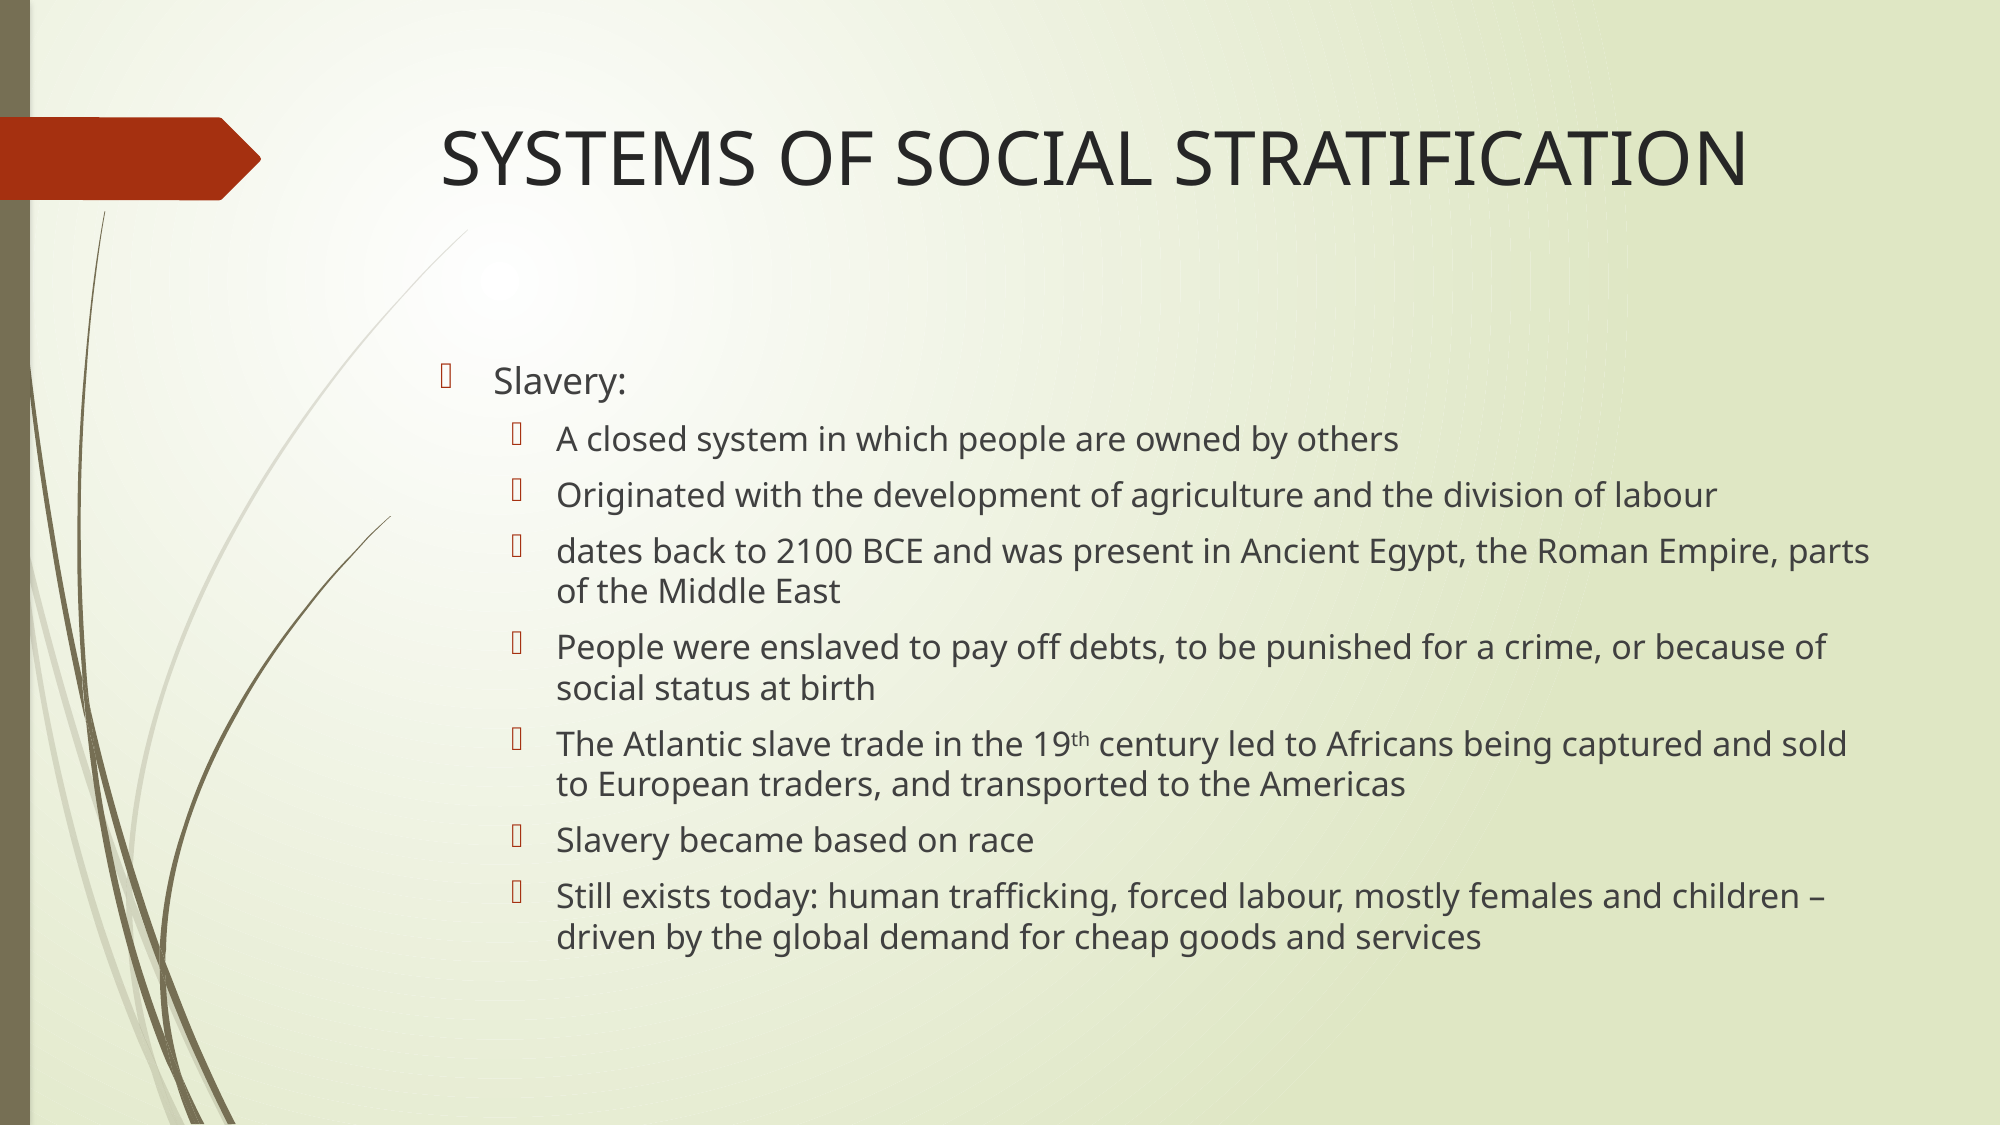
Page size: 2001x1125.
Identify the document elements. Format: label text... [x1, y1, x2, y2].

list Slavery: A closed system in which people are owned by others Originated with the development of agriculture and the division of labour dates back to 2100 BCE and was present in Ancient Egypt, the Roman Empire, parts of the Middle East People were enslaved to pay off debts, to be punished for a crime, or because of social status at birth The Atlantic slave trade in the 19th century led to Africans being captured and sold to European traders, and transported to the Americas Slavery became based on race Still exists today: human trafficking, forced labour, mostly females and children – driven by the global demand for cheap goods and services [424, 350, 1888, 970]
title SYSTEMS OF SOCIAL STRATIFICATION [425, 102, 1888, 313]
